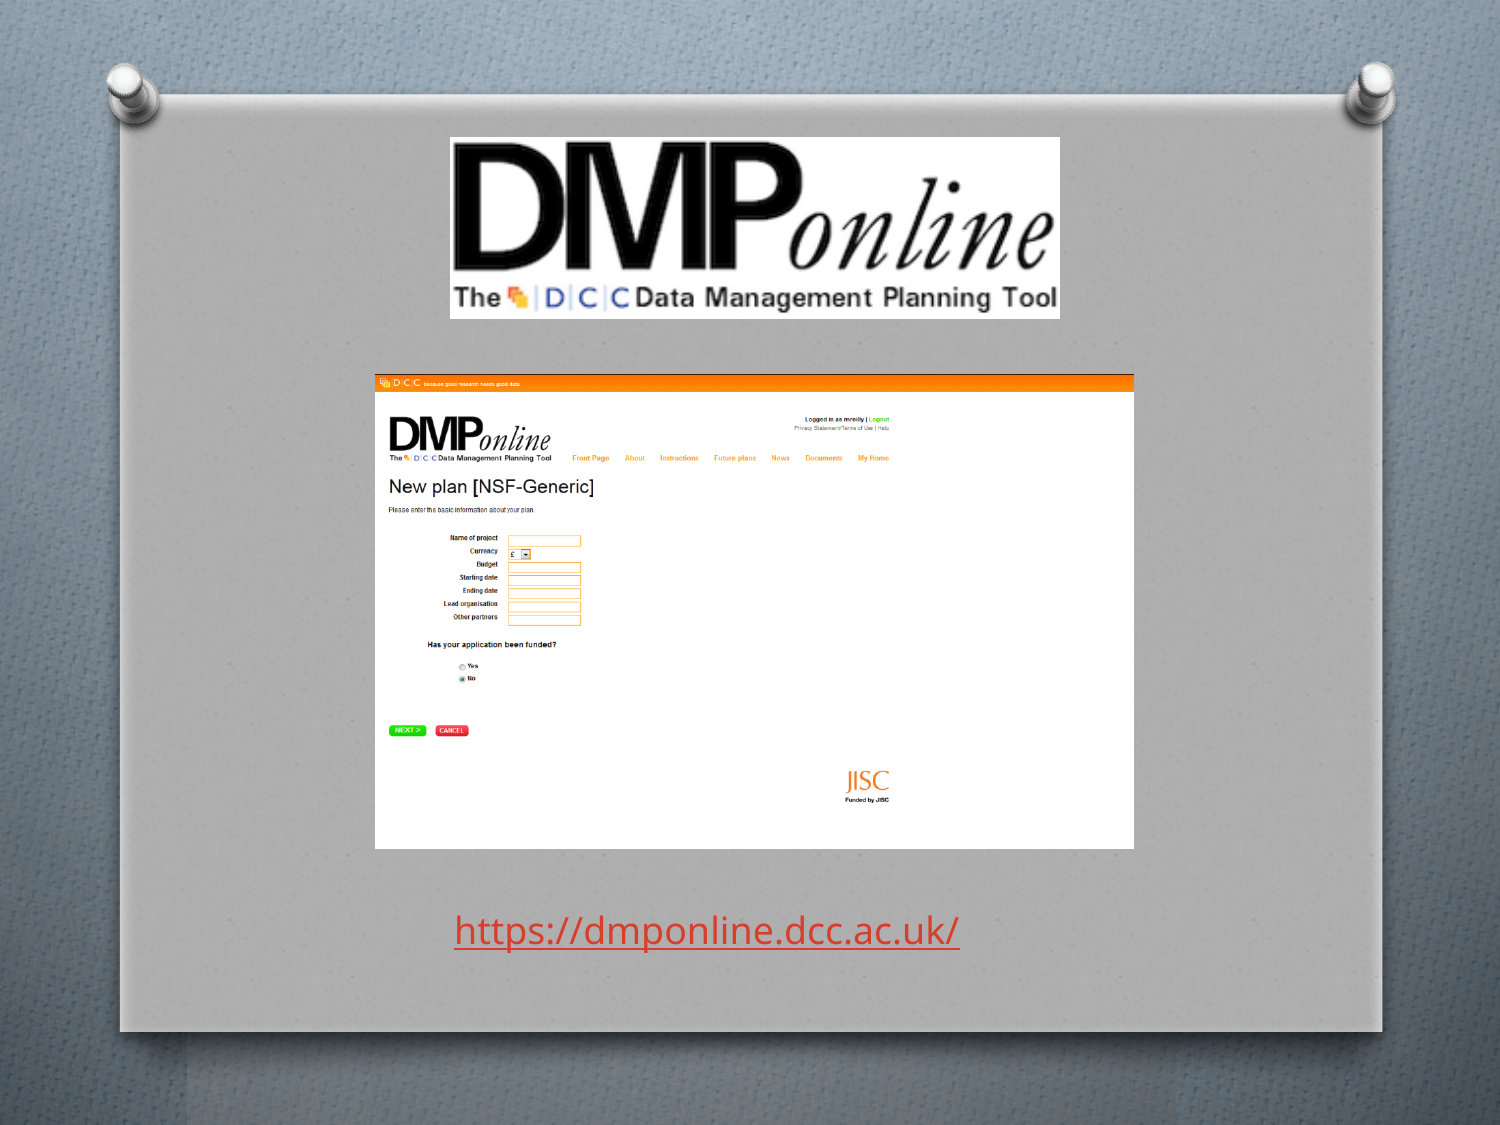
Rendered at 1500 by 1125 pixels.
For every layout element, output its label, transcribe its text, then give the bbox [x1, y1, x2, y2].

picture [75, 29, 198, 153]
picture [449, 137, 1060, 319]
text_box https://dmponline.dcc.ac.uk/ [439, 899, 975, 966]
picture [1317, 35, 1439, 156]
picture [375, 374, 1134, 849]
